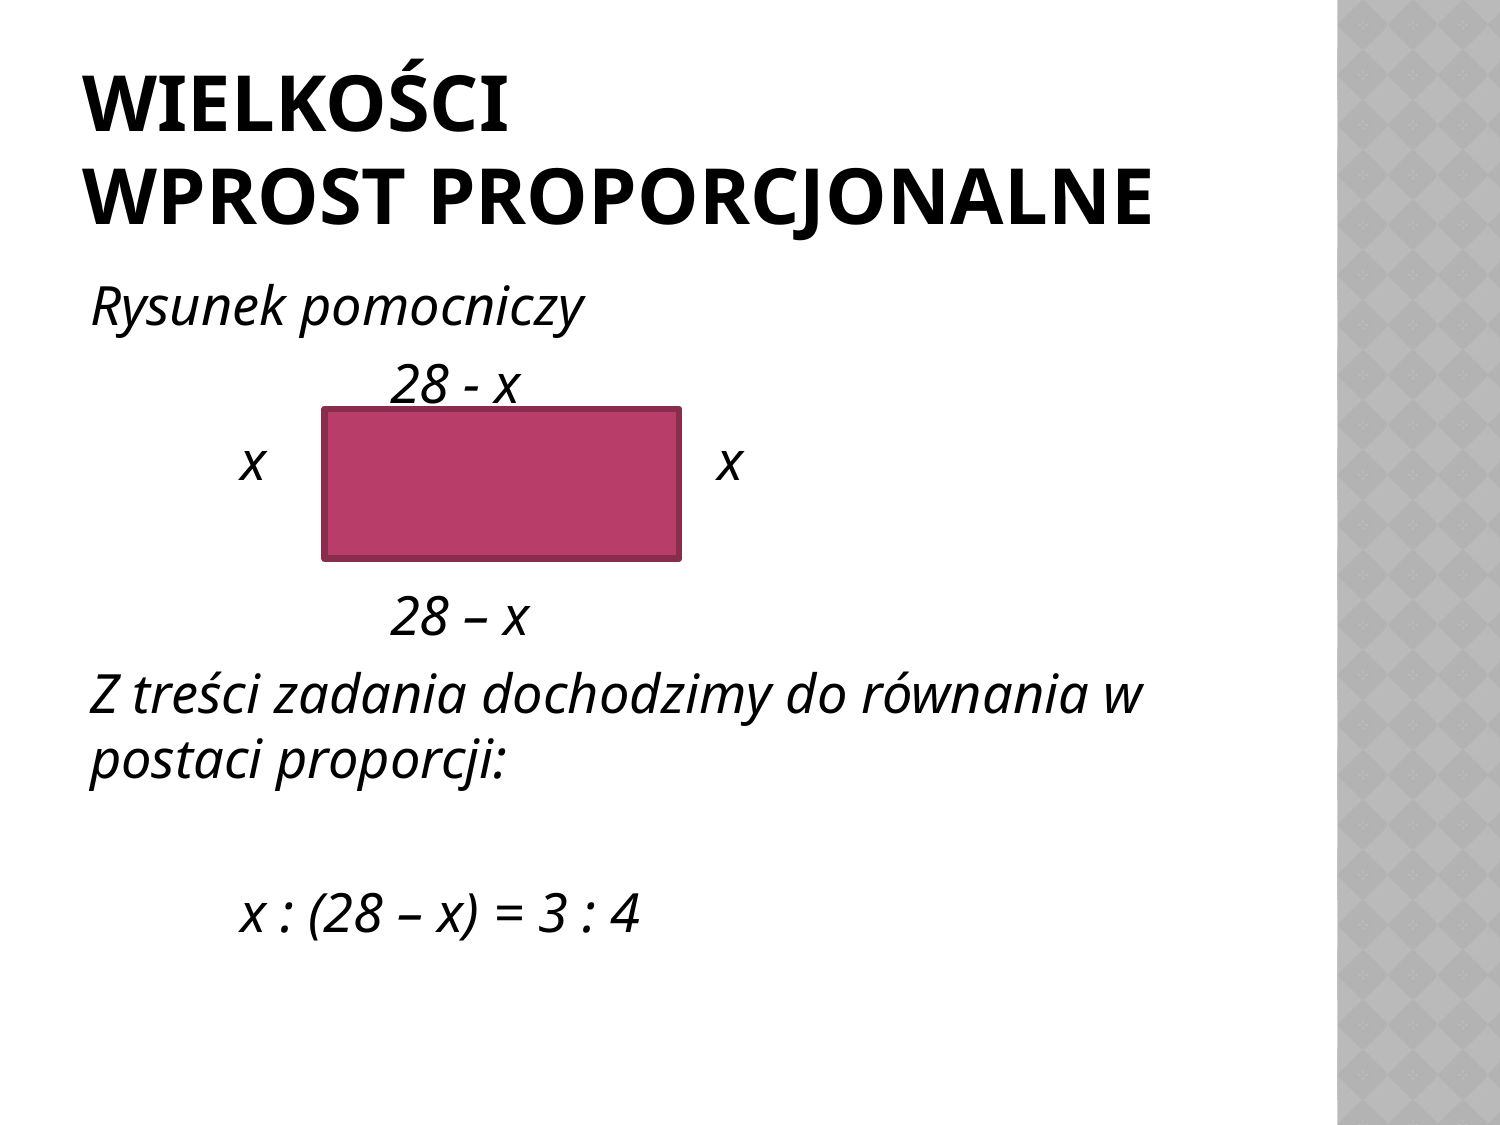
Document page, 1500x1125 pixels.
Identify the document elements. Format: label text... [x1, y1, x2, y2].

title Wielkości wprost proporcjonalne [75, 52, 1263, 240]
text_box [321, 406, 682, 562]
list Rysunek pomocniczy 28 - x x x 28 – x Z treści zadania dochodzimy do równania w postaci proporcji: x : (28 – x) = 3 : 4 [75, 264, 1263, 1060]
